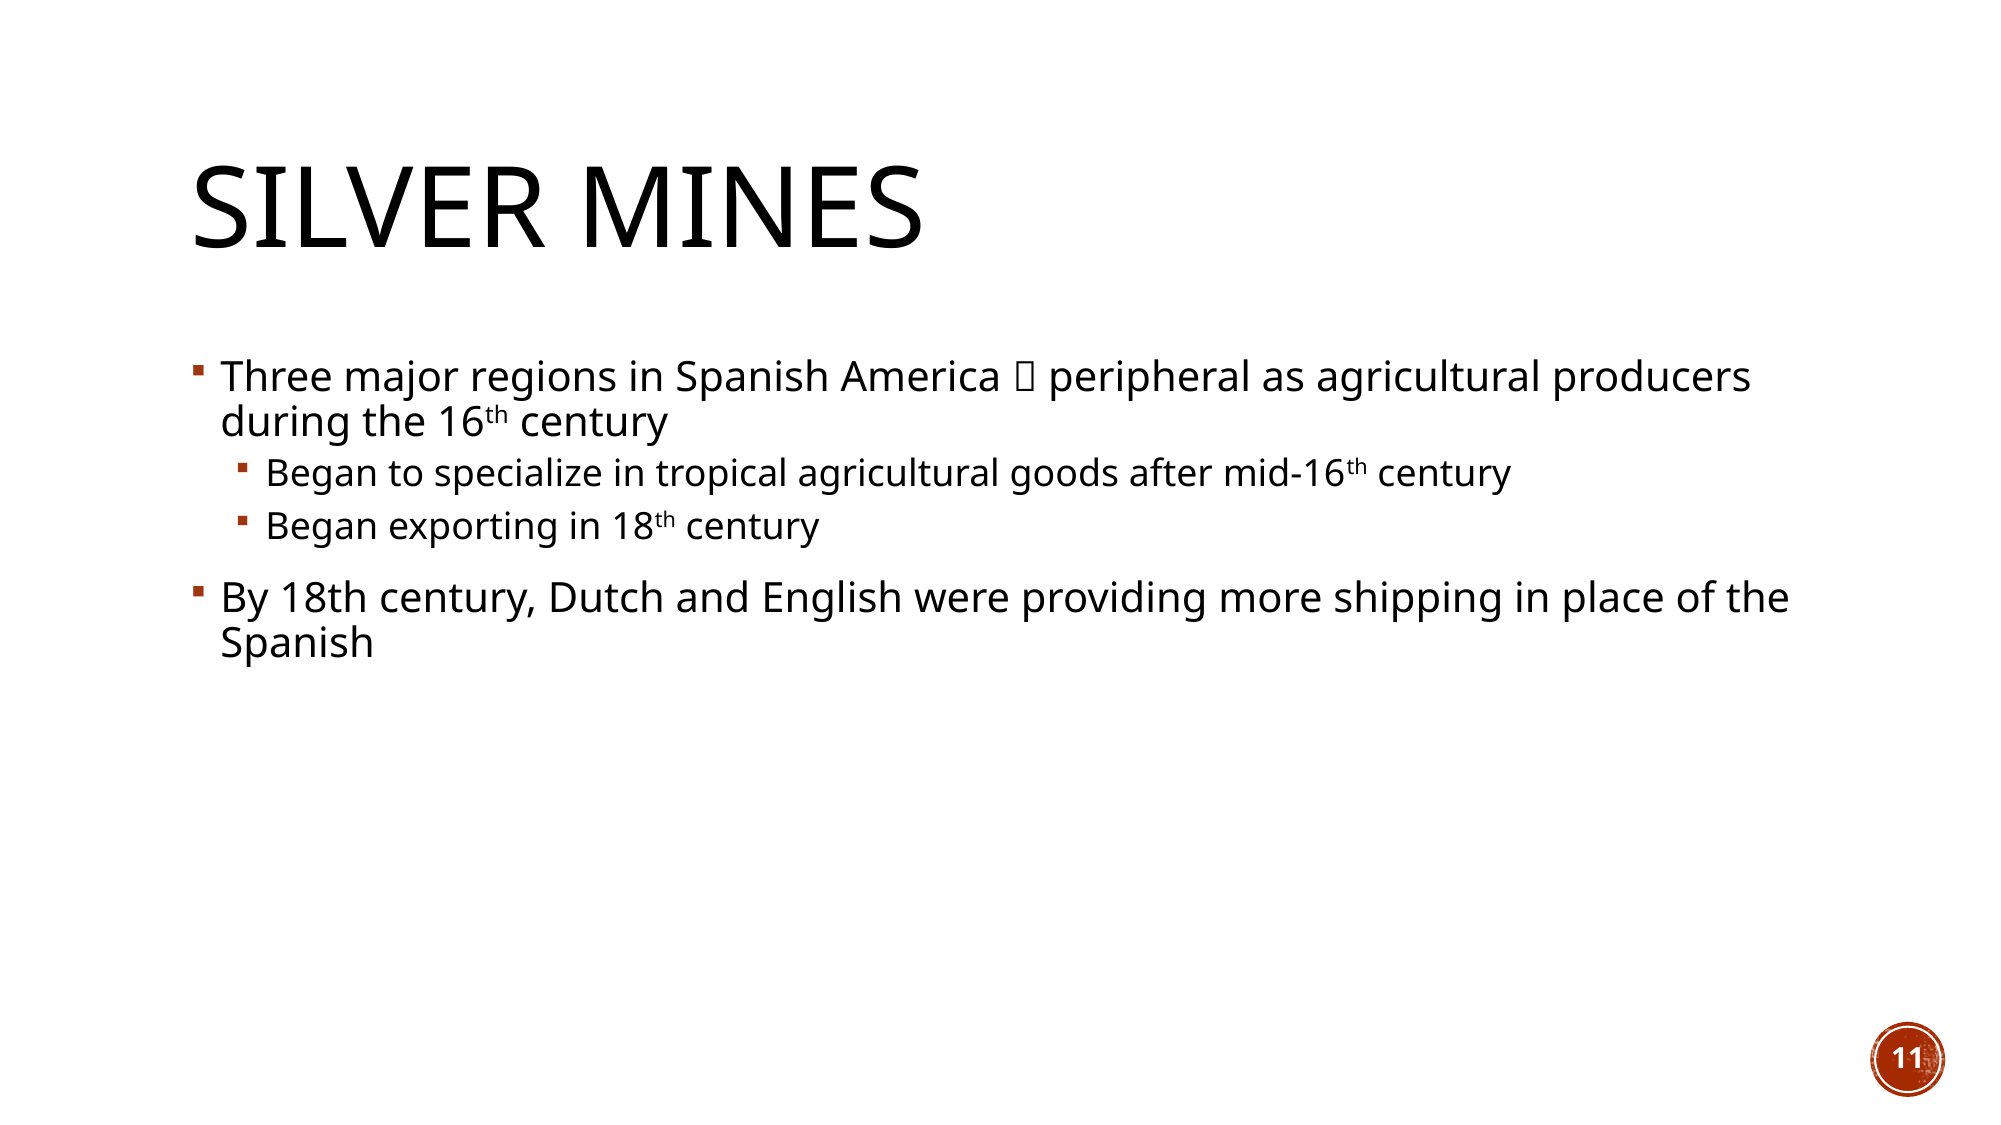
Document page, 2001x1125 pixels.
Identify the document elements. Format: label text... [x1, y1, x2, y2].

list Three major regions in Spanish America  peripheral as agricultural producers during the 16th century Began to specialize in tropical agricultural goods after mid-16th century Began exporting in 18th century By 18th century, Dutch and English were providing more shipping in place of the Spanish [175, 348, 1826, 1013]
slide_number 11 [1855, 1028, 1961, 1089]
title Silver Mines [175, 79, 1826, 344]
